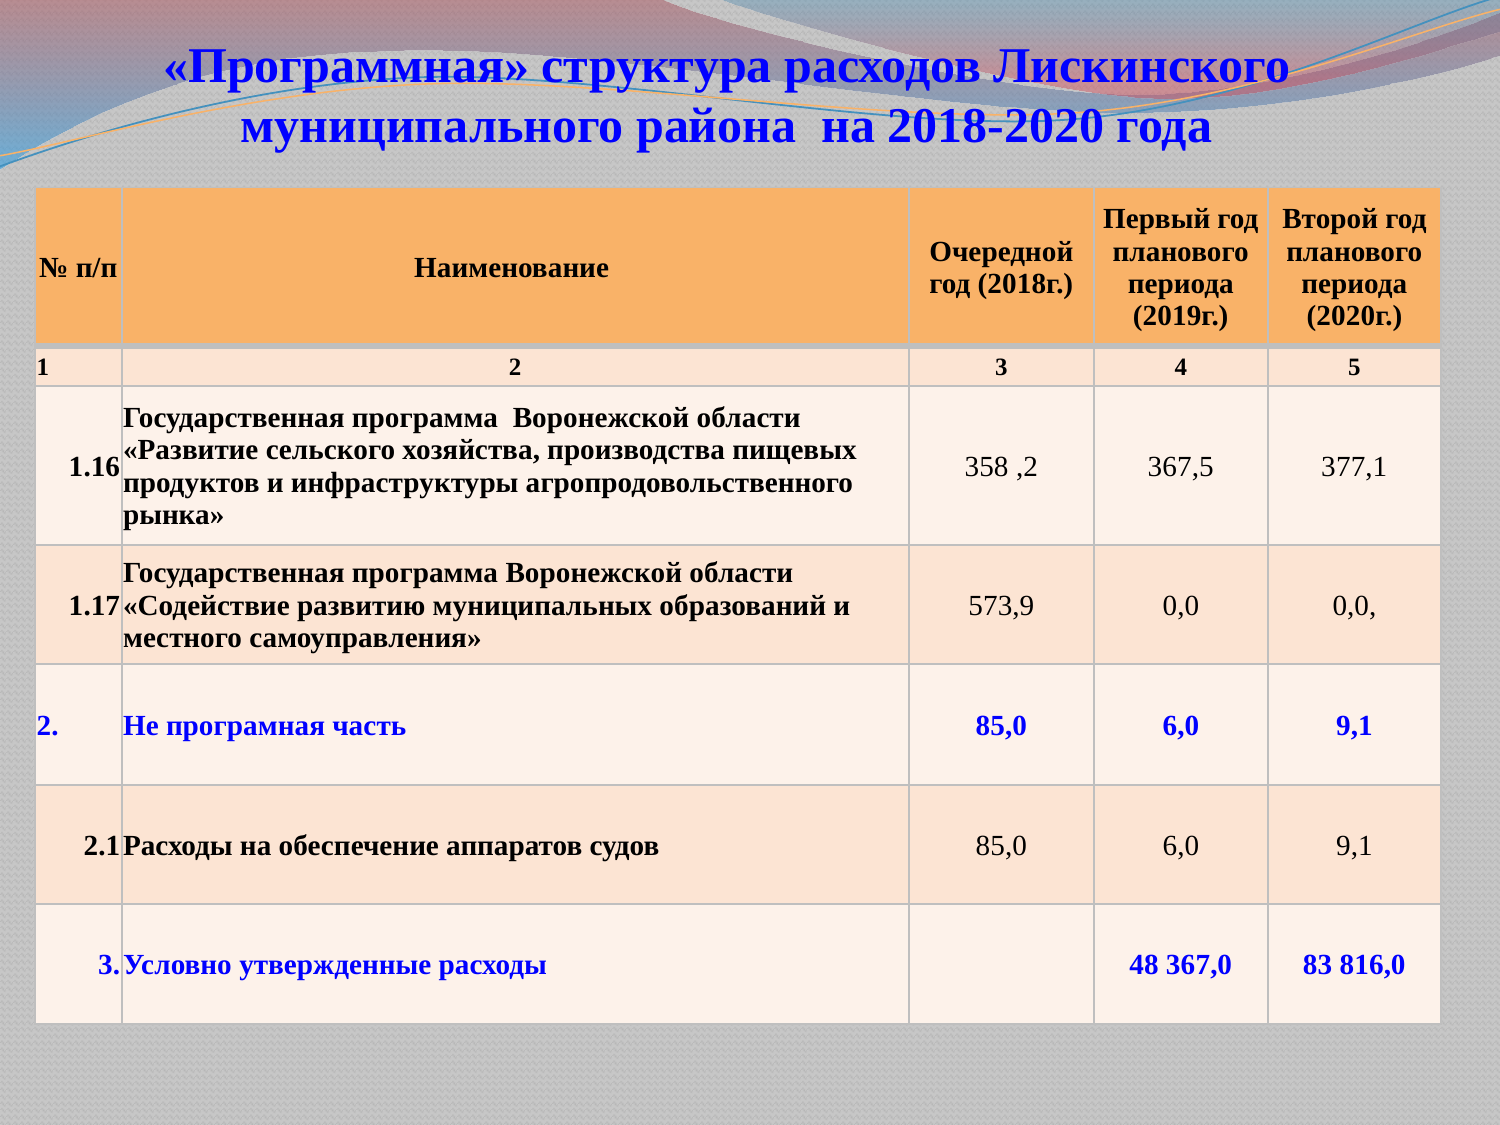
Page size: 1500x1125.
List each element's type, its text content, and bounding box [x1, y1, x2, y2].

table_cell 377,1 [1269, 387, 1440, 544]
table_cell 0,0, [1269, 546, 1440, 663]
table_cell 5 [1269, 349, 1440, 385]
table_cell 0,0 [1095, 546, 1267, 663]
table_cell 48 367,0 [1095, 905, 1267, 1023]
table_cell 358 ,2 [910, 387, 1093, 544]
table_header Очередной год (2018г.) [910, 188, 1093, 343]
table_cell [910, 905, 1093, 1023]
table_cell 1 [36, 349, 121, 385]
table_cell 6,0 [1095, 786, 1267, 903]
table_cell 2 [123, 349, 908, 385]
table_cell 573,9 [910, 546, 1093, 663]
table_cell 1.17 [36, 546, 121, 663]
table_cell 1.16 [36, 387, 121, 544]
table_cell 3. [36, 905, 121, 1023]
table_cell Не програмная часть [123, 665, 908, 784]
table_header Второй год планового периода (2020г.) [1269, 188, 1440, 343]
title «Программная» структура расходов Лискинского муниципального района на 2018-2020 года [35, 35, 1418, 153]
table_cell 85,0 [910, 665, 1093, 784]
table_cell 9,1 [1269, 665, 1440, 784]
table_header Наименование [123, 188, 908, 343]
table_cell Государственная программа Воронежской области «Содействие развитию муниципальных образований и местного самоуправления» [123, 546, 908, 663]
table_header № п/п [36, 188, 121, 343]
table_header Первый год планового периода (2019г.) [1095, 188, 1267, 343]
table_cell 4 [1095, 349, 1267, 385]
table_cell Расходы на обеспечение аппаратов судов [123, 786, 908, 903]
table_cell 9,1 [1269, 786, 1440, 903]
table_cell 85,0 [910, 786, 1093, 903]
table_cell 3 [910, 349, 1093, 385]
table_cell 367,5 [1095, 387, 1267, 544]
table_cell Государственная программа Воронежской области «Развитие сельского хозяйства, производства пищевых продуктов и инфраструктуры агропродовольственного рынка» [123, 387, 908, 544]
table_cell 83 816,0 [1269, 905, 1440, 1023]
table_cell 2.1 [36, 786, 121, 903]
table_cell Условно утвержденные расходы [123, 905, 908, 1023]
table_cell 2. [36, 665, 121, 784]
table_cell 6,0 [1095, 665, 1267, 784]
